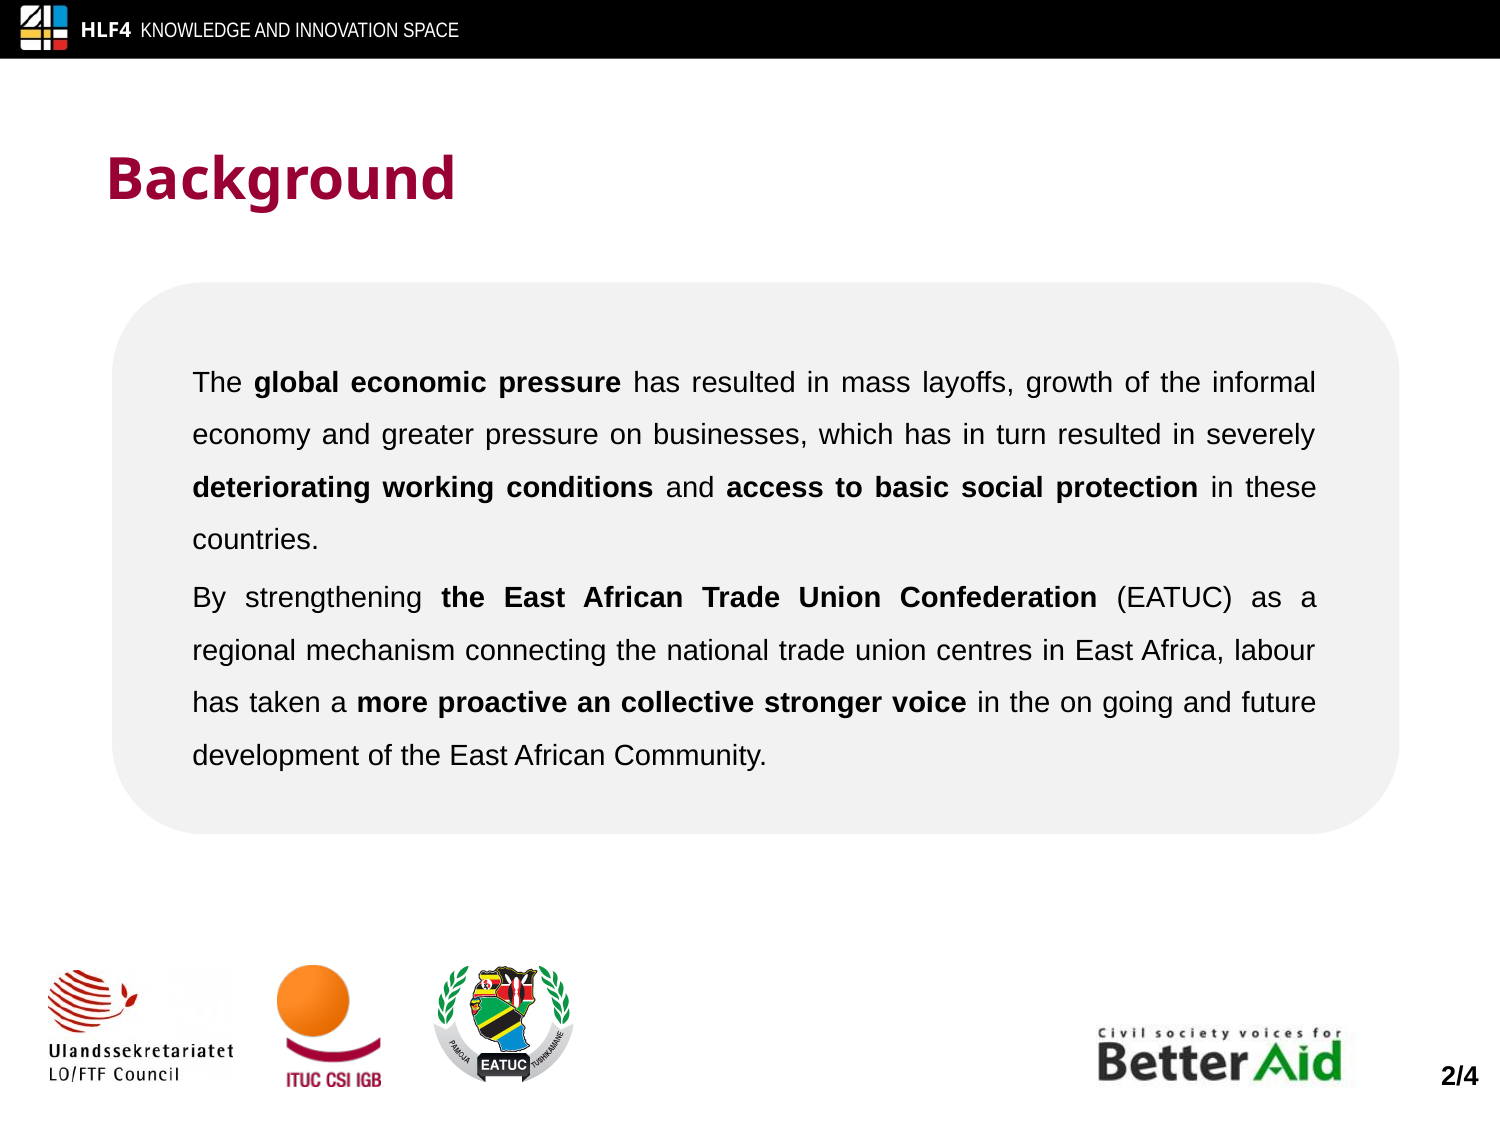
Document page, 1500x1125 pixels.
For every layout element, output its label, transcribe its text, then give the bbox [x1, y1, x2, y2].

picture [429, 960, 575, 1093]
text_box HLF4 KNOWLEDGE AND INNOVATION SPACE [73, 9, 1224, 50]
text_box Background [91, 134, 473, 219]
subtitle The global economic pressure has resulted in mass layoffs, growth of the informal economy and greater pressure on businesses, which has in turn resulted in severely deteriorating working conditions and access to basic social protection in these countries. By strengthening the East African Trade Union Confederation (EATUC) as a regional mechanism connecting the national trade union centres in East Africa, labour has taken a more proactive an collective stronger voice in the on going and future development of the East African Community. [177, 338, 1333, 811]
text_box [0, 0, 1500, 61]
picture [1087, 1015, 1360, 1093]
picture [277, 965, 381, 1088]
text_box 2/4 [1394, 1051, 1494, 1099]
picture [17, 2, 69, 51]
text_box [109, 280, 1402, 837]
picture [48, 970, 233, 1083]
